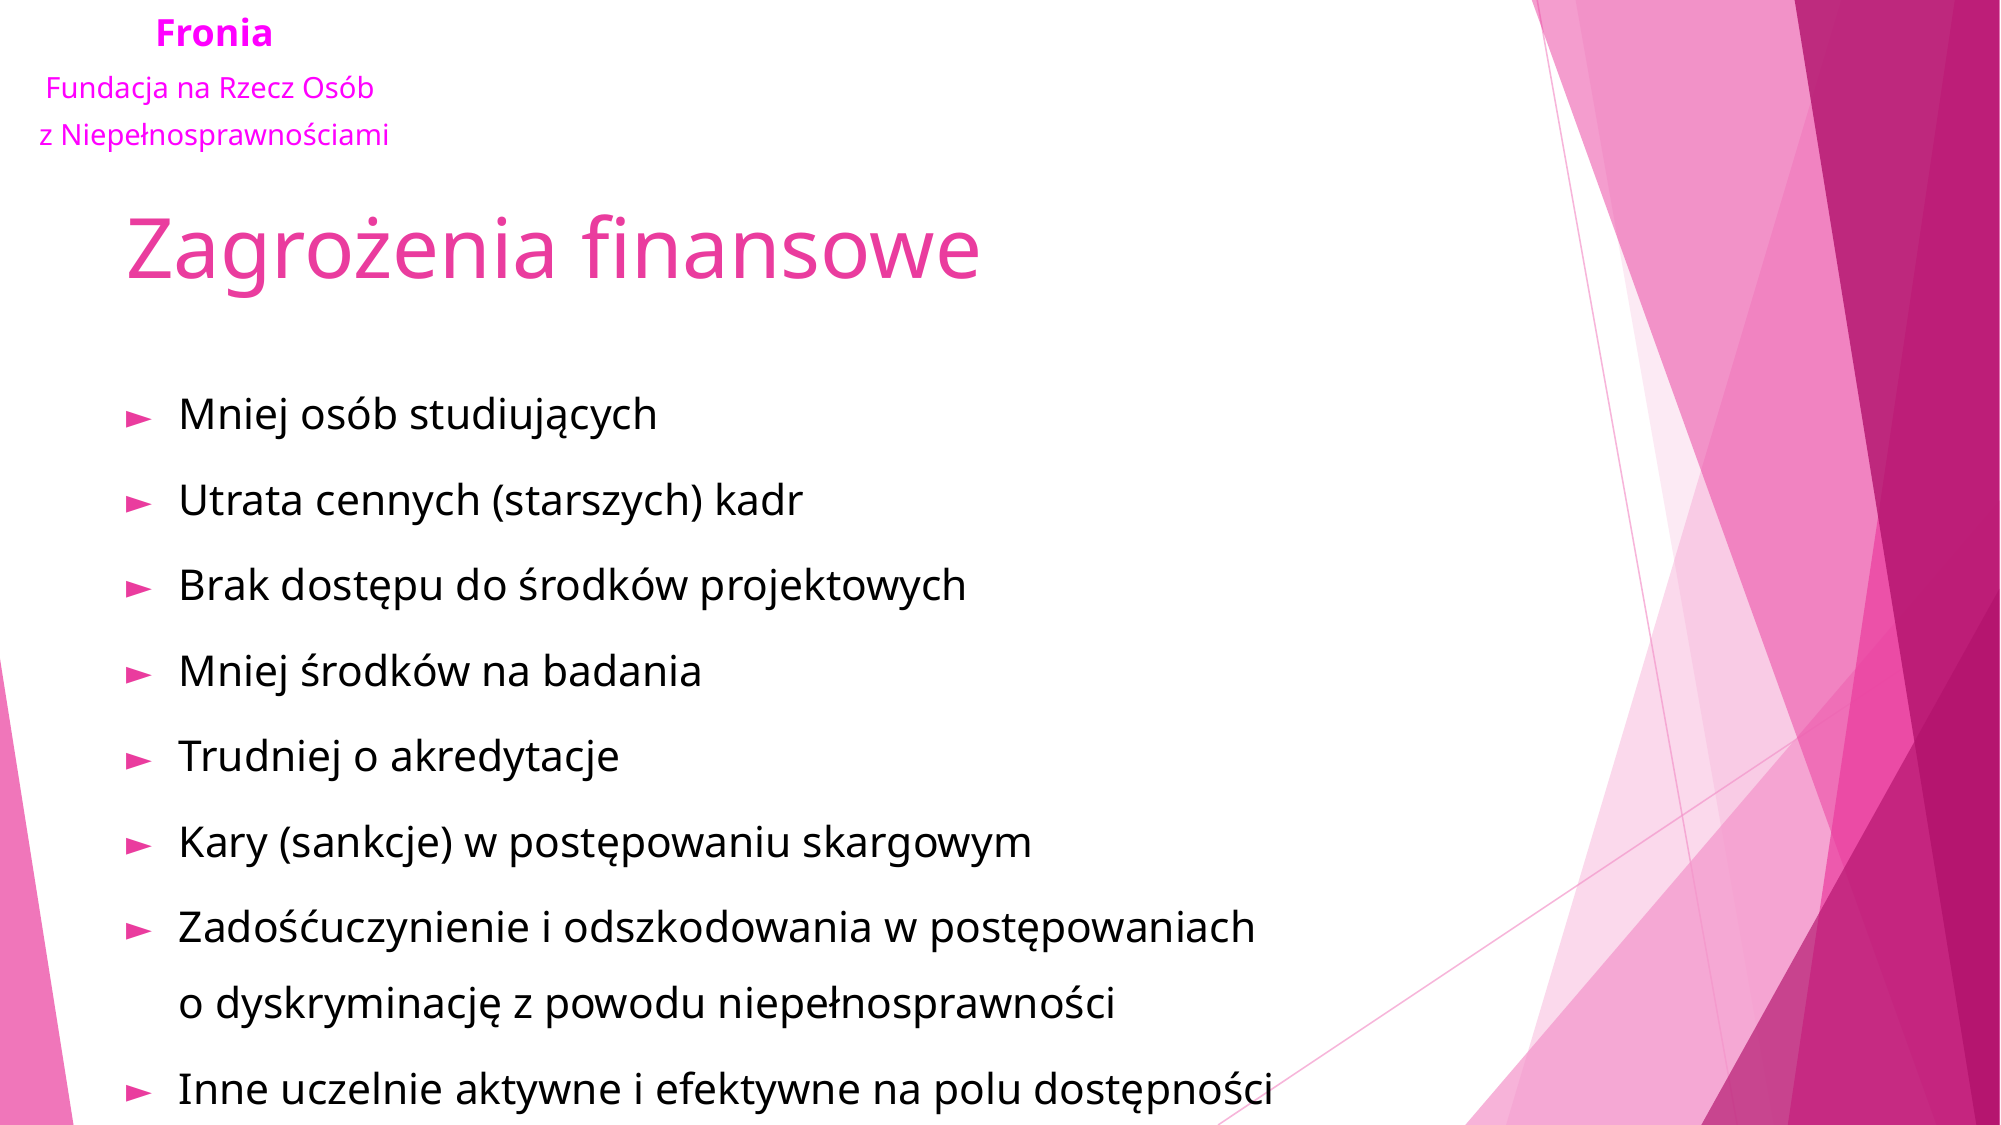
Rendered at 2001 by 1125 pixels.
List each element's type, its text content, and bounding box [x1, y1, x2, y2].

title Zagrożenia finansowe [111, 136, 1564, 354]
list Mniej osób studiujących Utrata cennych (starszych) kadr Brak dostępu do środków projektowych Mniej środków na badania Trudniej o akredytacje Kary (sankcje) w postępowaniu skargowym Zadośćuczynienie i odszkodowania w postępowaniach o dyskryminację z powodu niepełnosprawności Inne uczelnie aktywne i efektywne na polu dostępności [111, 354, 1522, 1125]
